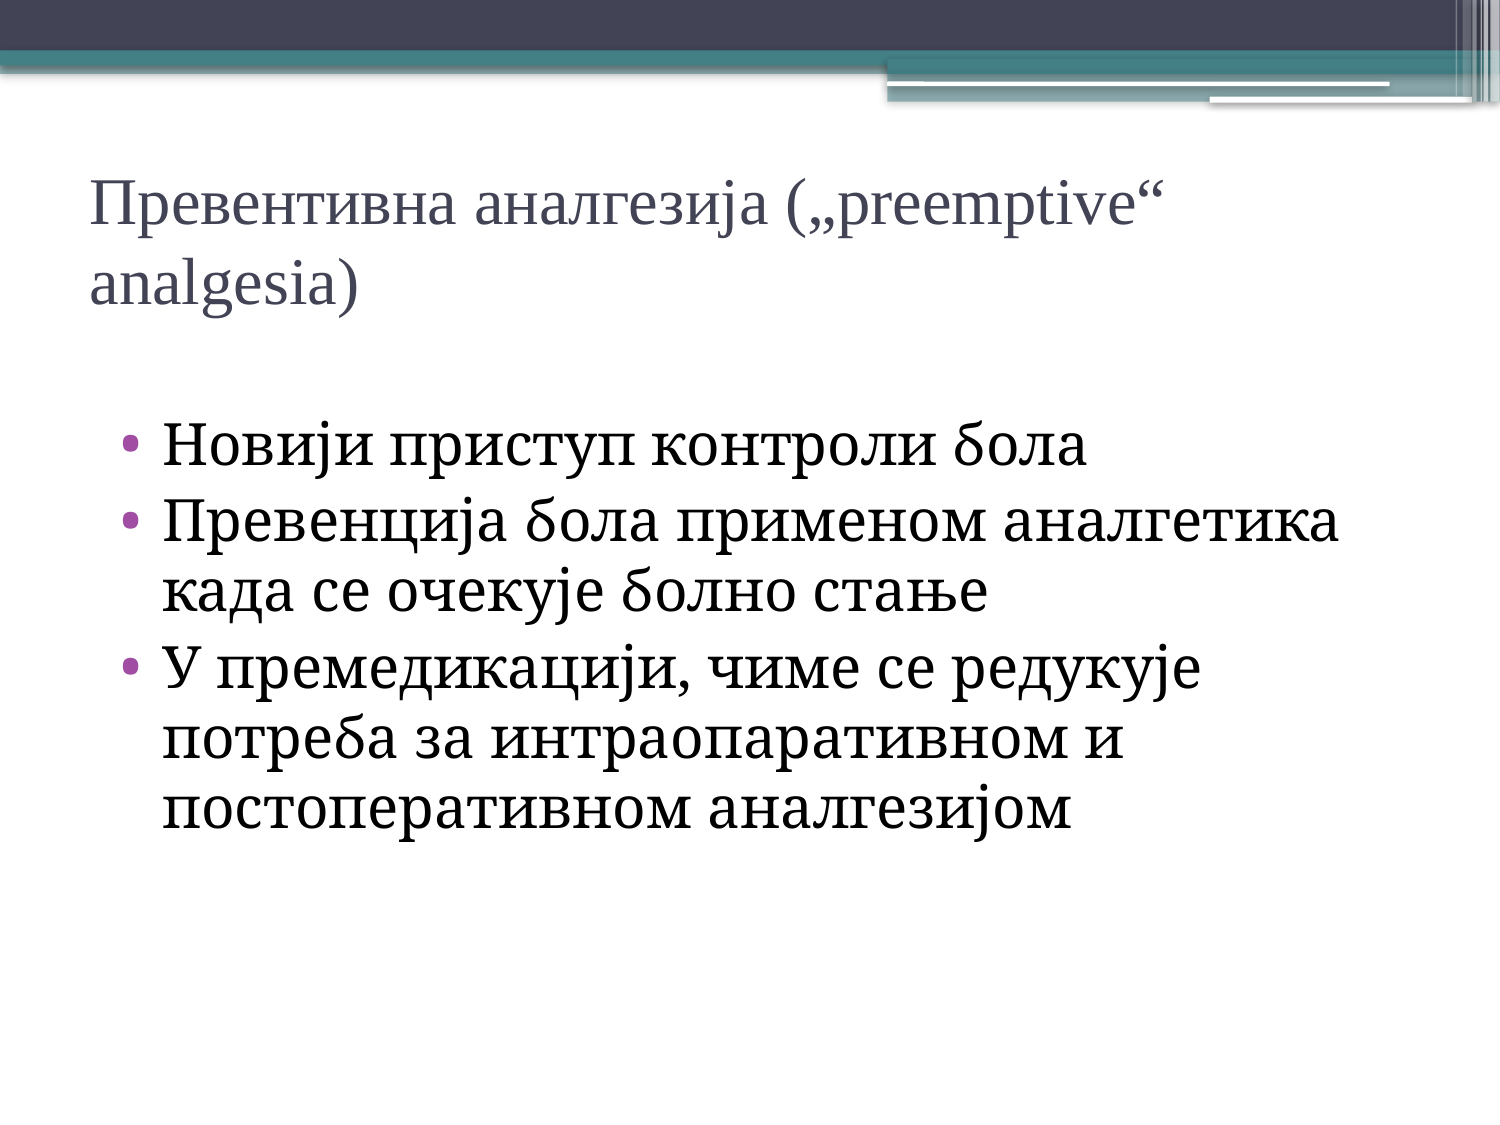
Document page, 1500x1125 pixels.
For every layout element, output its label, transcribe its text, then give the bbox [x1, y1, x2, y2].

title Превентивна аналгезија („preemptive“ analgesia) [75, 149, 1425, 325]
list Новији приступ контроли бола Превенција бола применом аналгетика када се очекује болно стање У премедикацији, чиме се редукује потреба за интраопаративном и постоперативном аналгезијом [87, 399, 1438, 1125]
